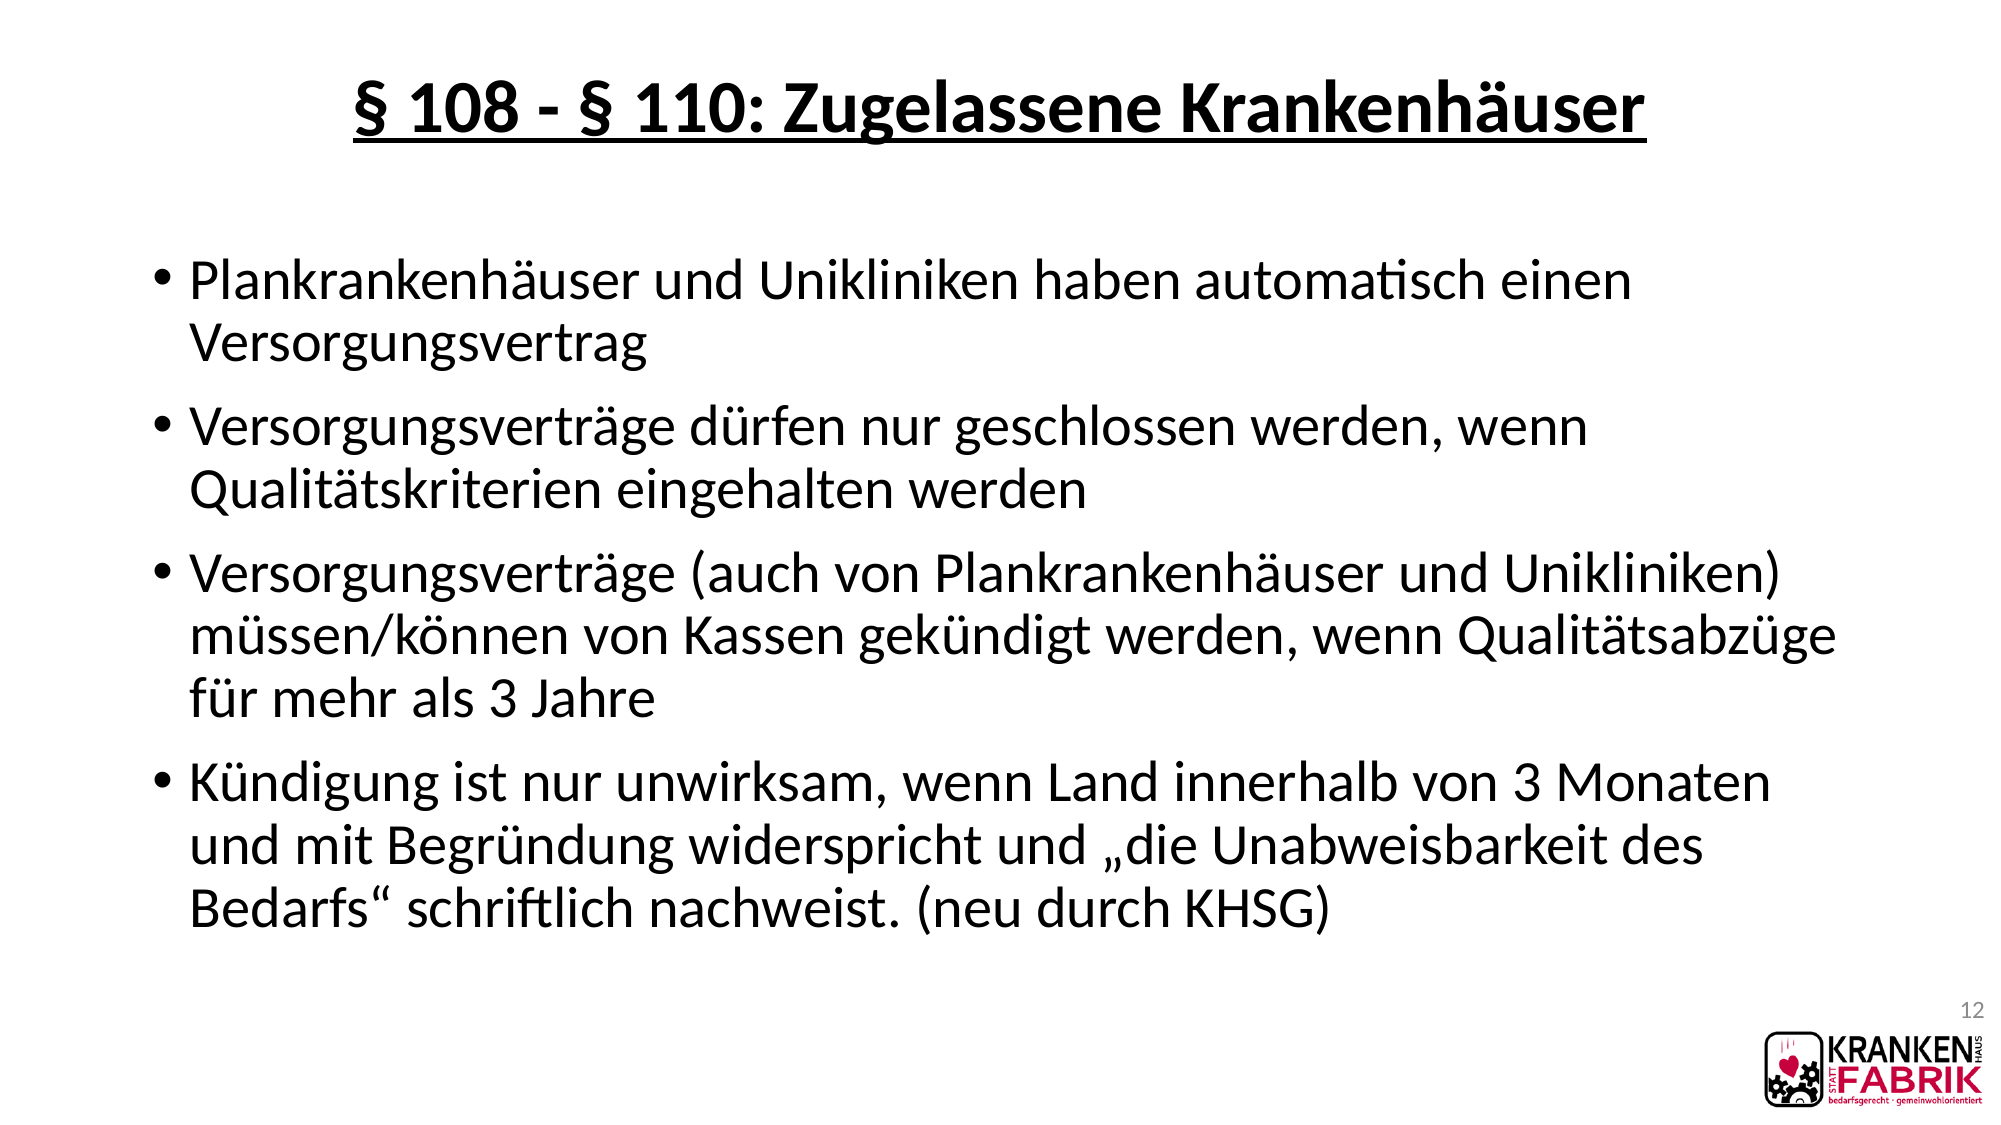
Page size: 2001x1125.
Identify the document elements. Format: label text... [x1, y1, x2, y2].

list Plankrankenhäuser und Unikliniken haben automatisch einen Versorgungsvertrag Versorgungsverträge dürfen nur geschlossen werden, wenn Qualitätskriterien eingehalten werden Versorgungsverträge (auch von Plankrankenhäuser und Unikliniken) müssen/können von Kassen gekündigt werden, wenn Qualitätsabzüge für mehr als 3 Jahre Kündigung ist nur unwirksam, wenn Land innerhalb von 3 Monaten und mit Begründung widerspricht und „die Unabweisbarkeit des Bedarfs“ schriftlich nachweist. (neu durch KHSG) [137, 241, 1863, 956]
slide_number 12 [1550, 979, 2000, 1039]
picture [1746, 1039, 2000, 1125]
title § 108 - § 110: Zugelassene Krankenhäuser [137, 0, 1863, 218]
